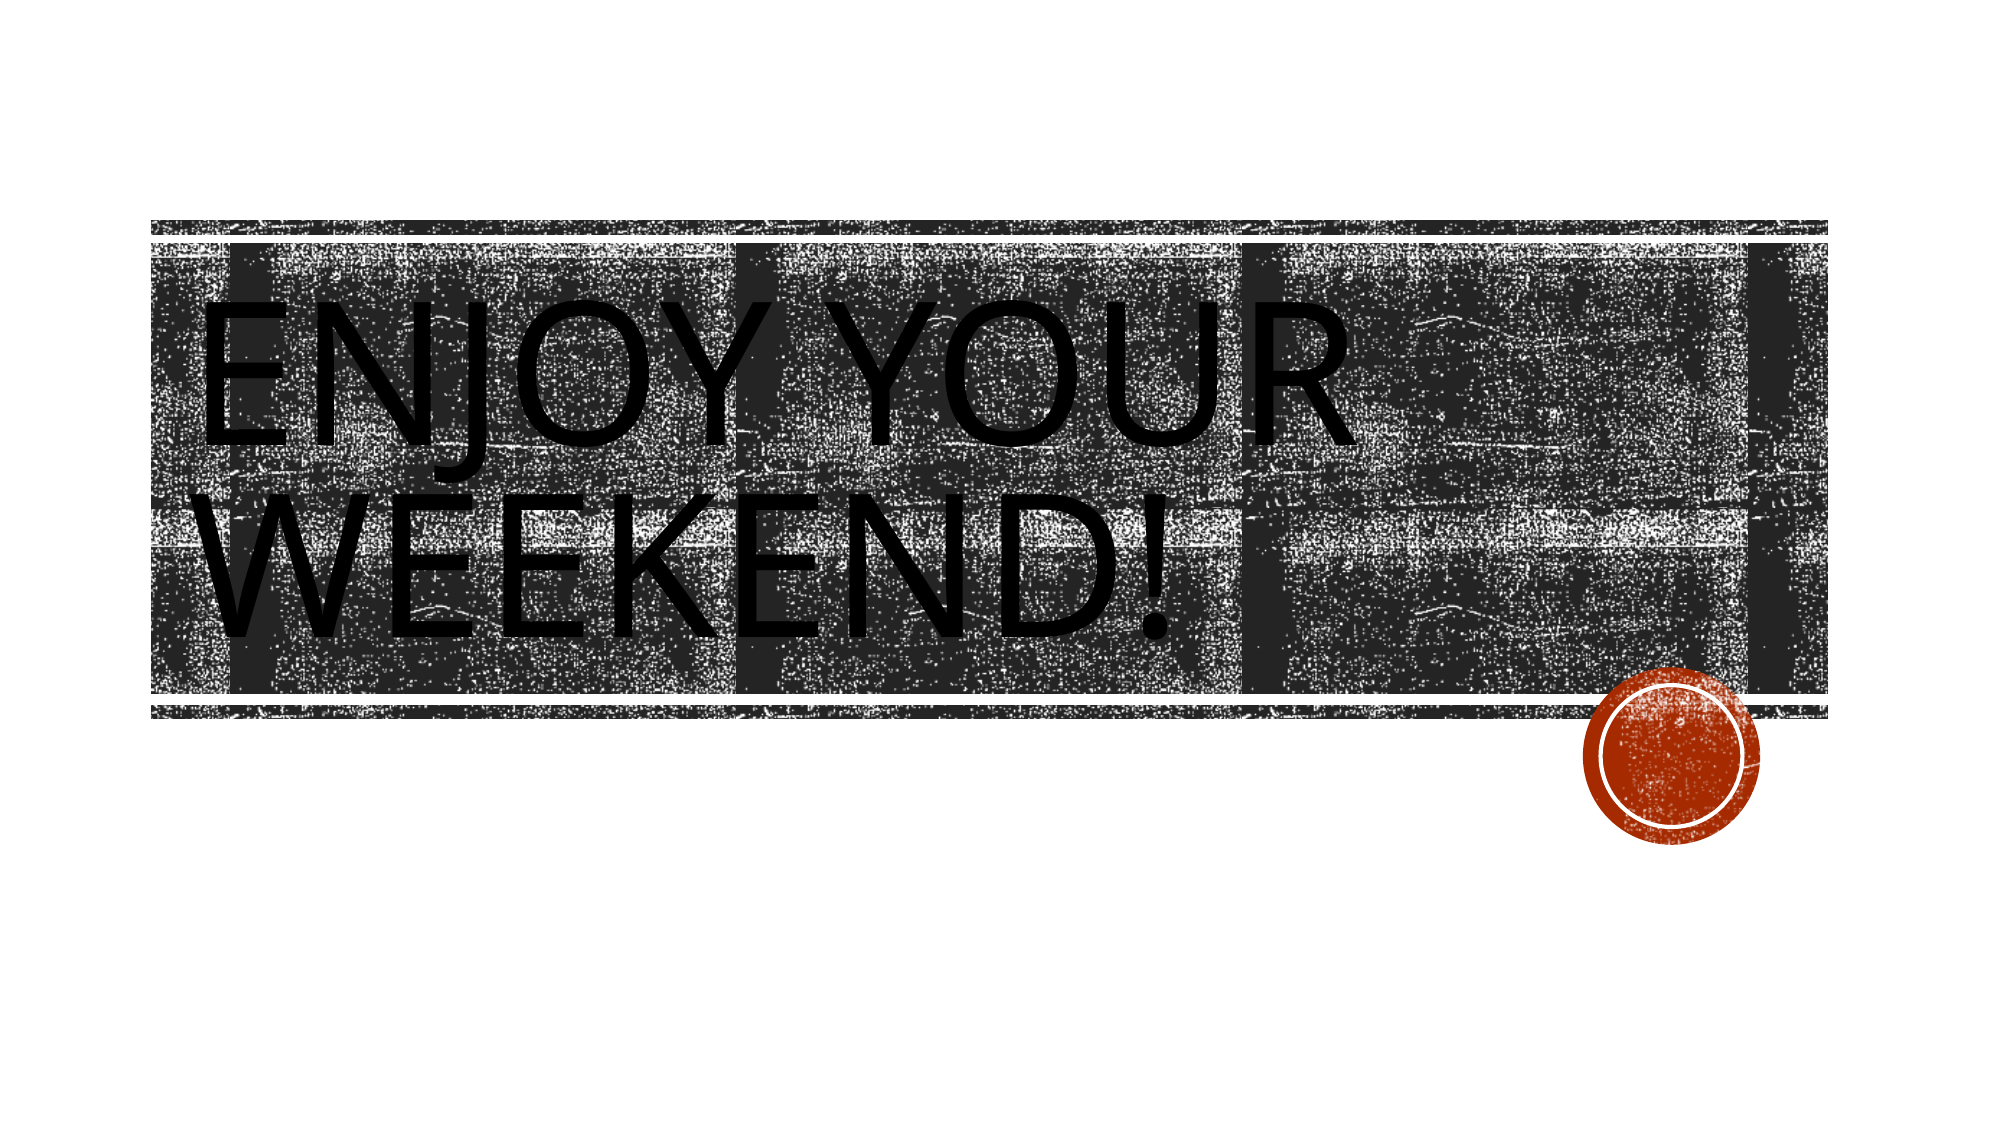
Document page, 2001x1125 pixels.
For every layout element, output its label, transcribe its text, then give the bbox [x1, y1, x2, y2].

title Enjoy your weekend! [172, 234, 1808, 733]
